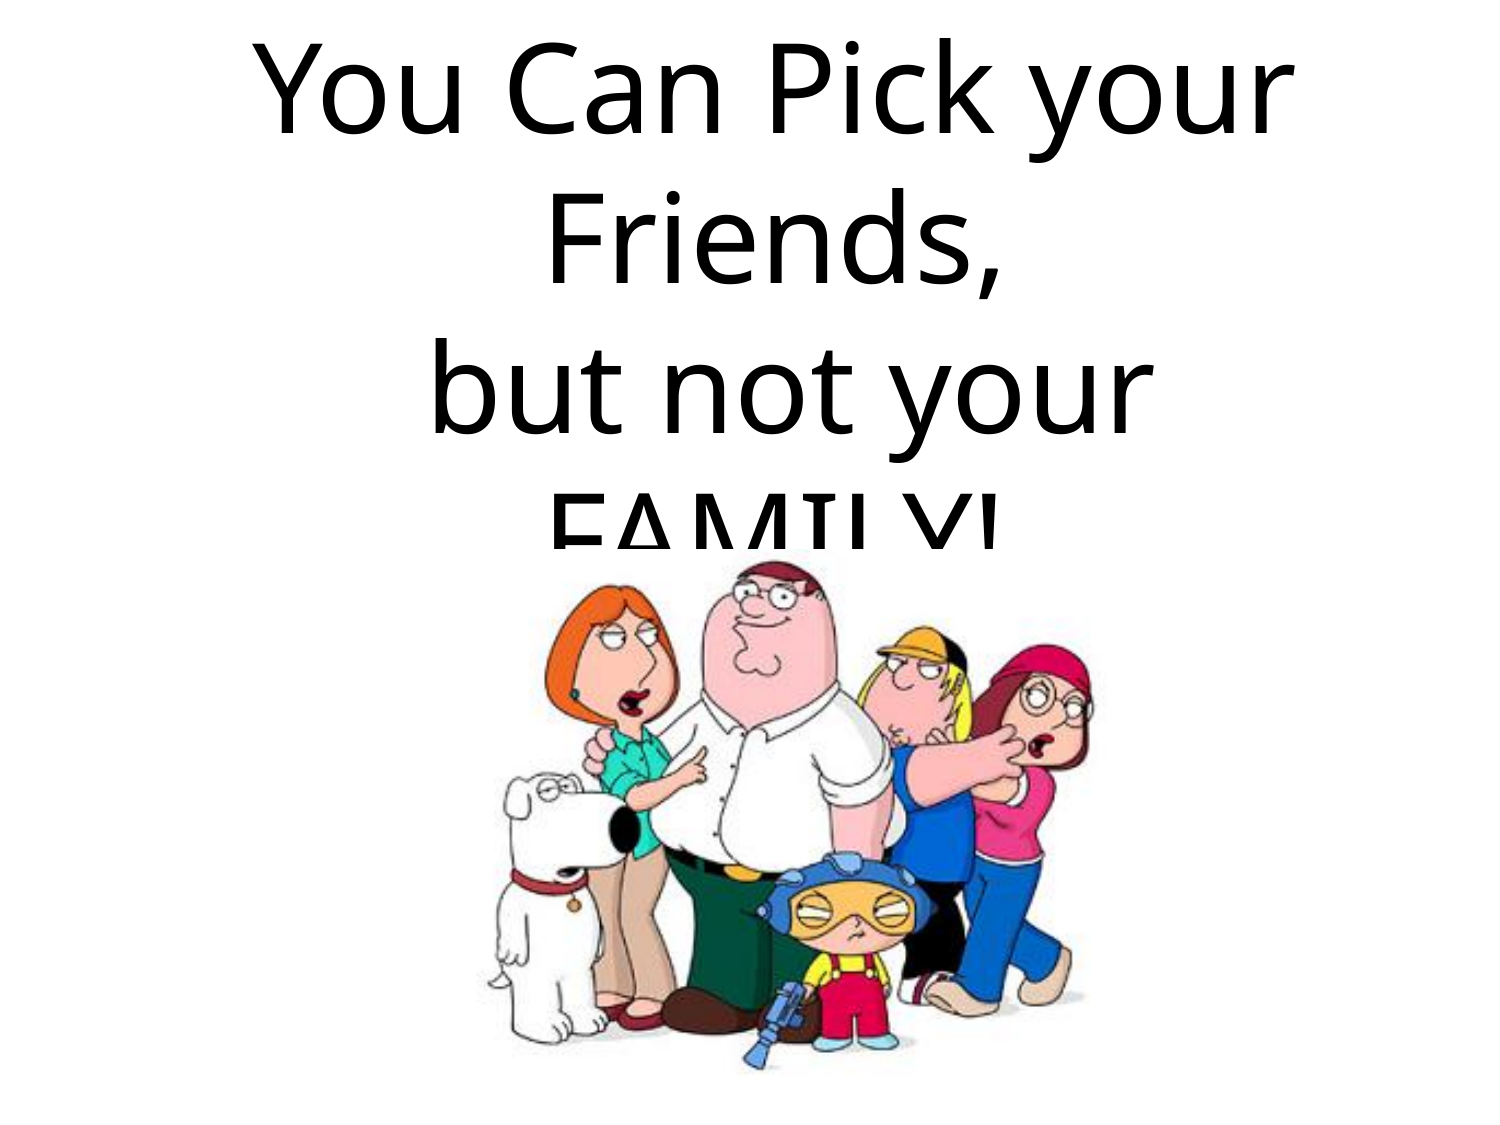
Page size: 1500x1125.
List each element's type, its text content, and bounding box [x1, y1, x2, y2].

picture [424, 549, 1126, 1089]
title You Can Pick your Friends, but not your FAMILY! [137, 187, 1413, 429]
